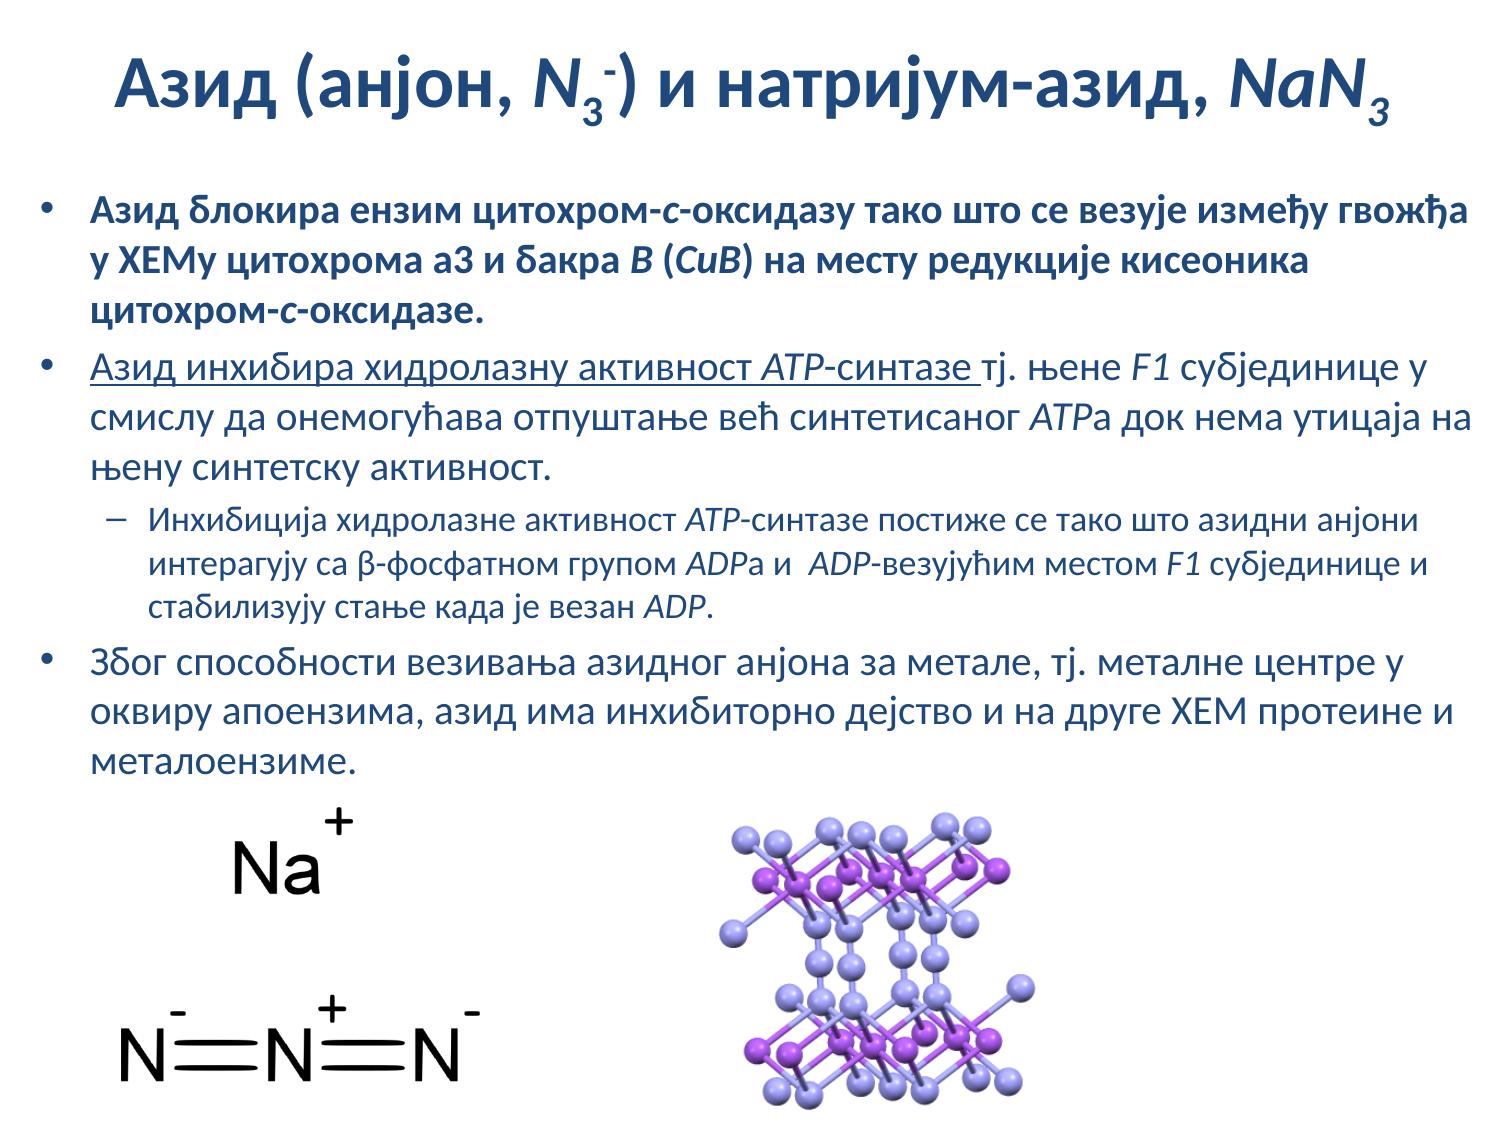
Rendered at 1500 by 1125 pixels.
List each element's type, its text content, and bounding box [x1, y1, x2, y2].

picture [112, 798, 488, 1089]
title Азид (анјон, N3-) и натријум-азид, NаN3 [1, 12, 1500, 155]
picture [712, 798, 1051, 1121]
list Азид блокира ензим цитохром-с-оксидазу тако што се везује између гвожђа у ХЕМу цитохрома а3 и бакра В (CuB) на месту редукције кисеоника цитохром-с-оксидазе. Азид инхибира хидролазну активност АТР-синтазе тј. њене F1 субјединице у смислу да онемогућава отпуштање већ синтетисаног АТРа док нема утицаја на њену синтетску активност. Инхибиција хидролазне активност АТР-синтазе постиже се тако што азидни анјони интерагују са β-фосфатном групом ADPа и ADP-везујућим местом F1 субјединице и стабилизују стање када је везан ADP. Због способности везивања азидног анјона за метале, тј. металне центре у оквиру апоензима, азид има инхибиторно дејство и на друге ХЕМ протеине и металоензиме. [24, 174, 1500, 793]
